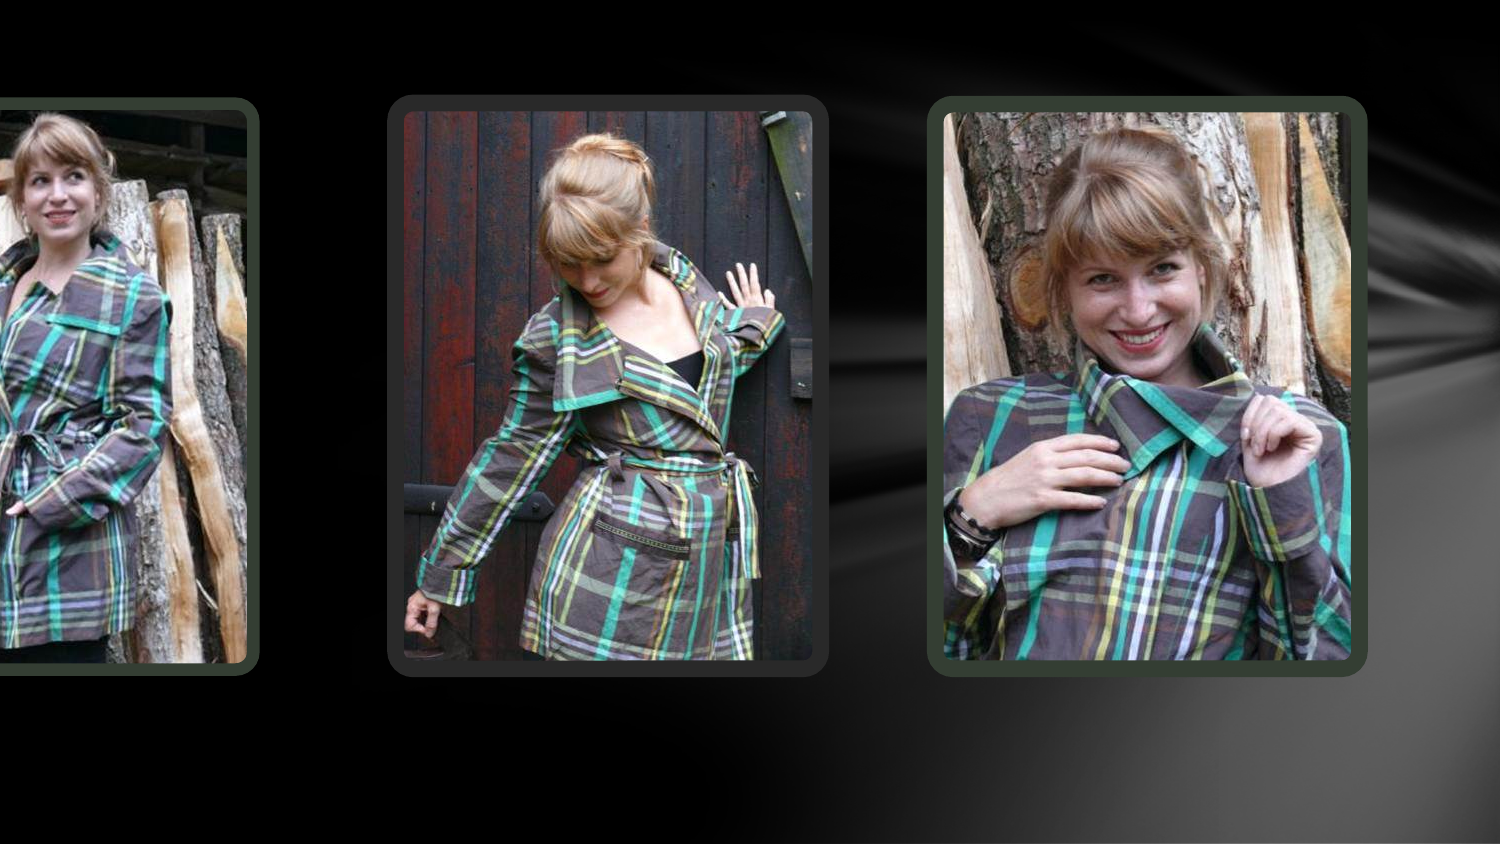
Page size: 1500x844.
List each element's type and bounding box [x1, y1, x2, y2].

text_box [0, 102, 1360, 670]
